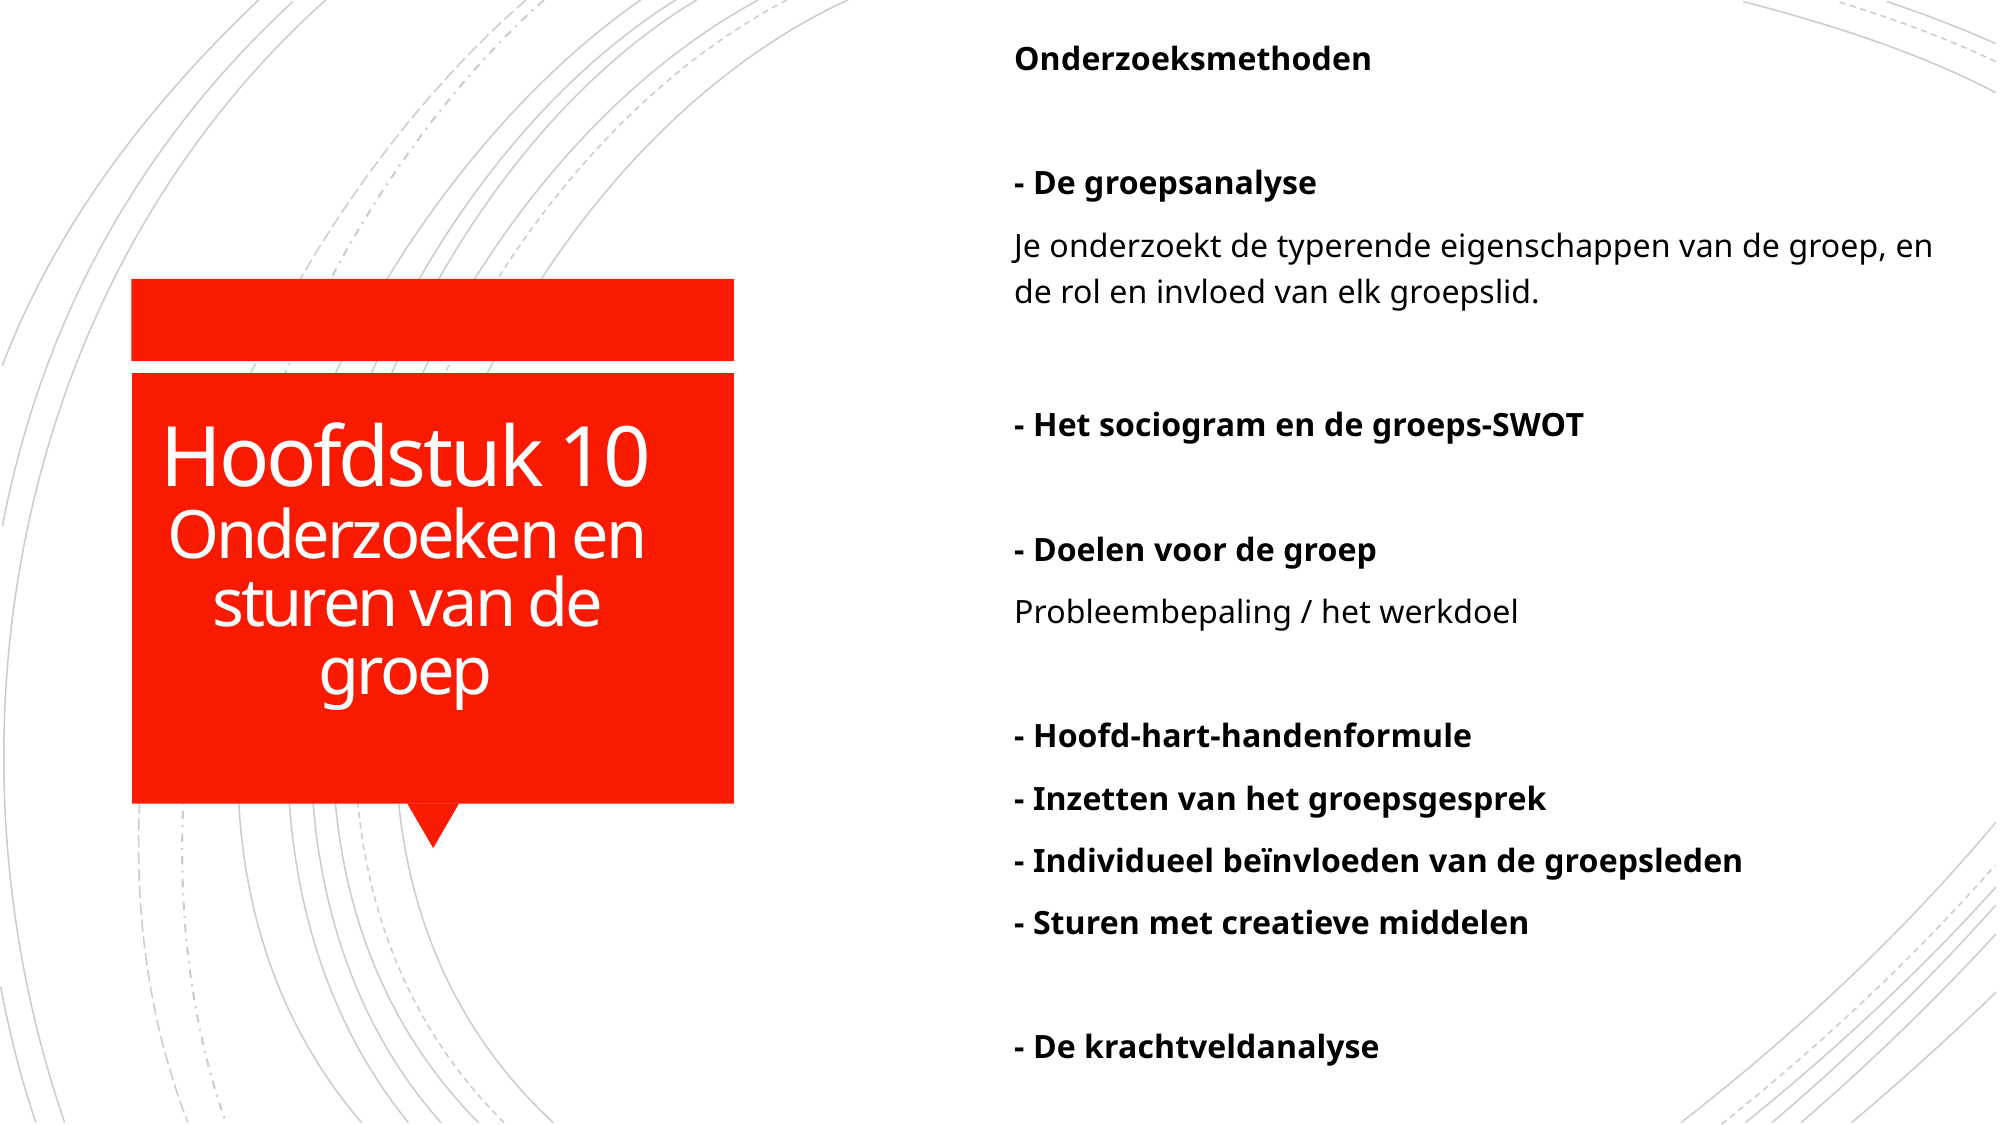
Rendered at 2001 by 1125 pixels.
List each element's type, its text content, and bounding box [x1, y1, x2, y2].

title Hoofdstuk 10 Onderzoeken en sturen van de groep [105, 336, 707, 790]
list Onderzoeksmethoden - De groepsanalyse Je onderzoekt de typerende eigenschappen van de groep, en de rol en invloed van elk groepslid. - Het sociogram en de groeps-SWOT - Doelen voor de groep Probleembepaling / het werkdoel - Hoofd-hart-handenformule - Inzetten van het groepsgesprek - Individueel beïnvloeden van de groepsleden - Sturen met creatieve middelen - De krachtveldanalyse [999, 23, 1958, 1078]
